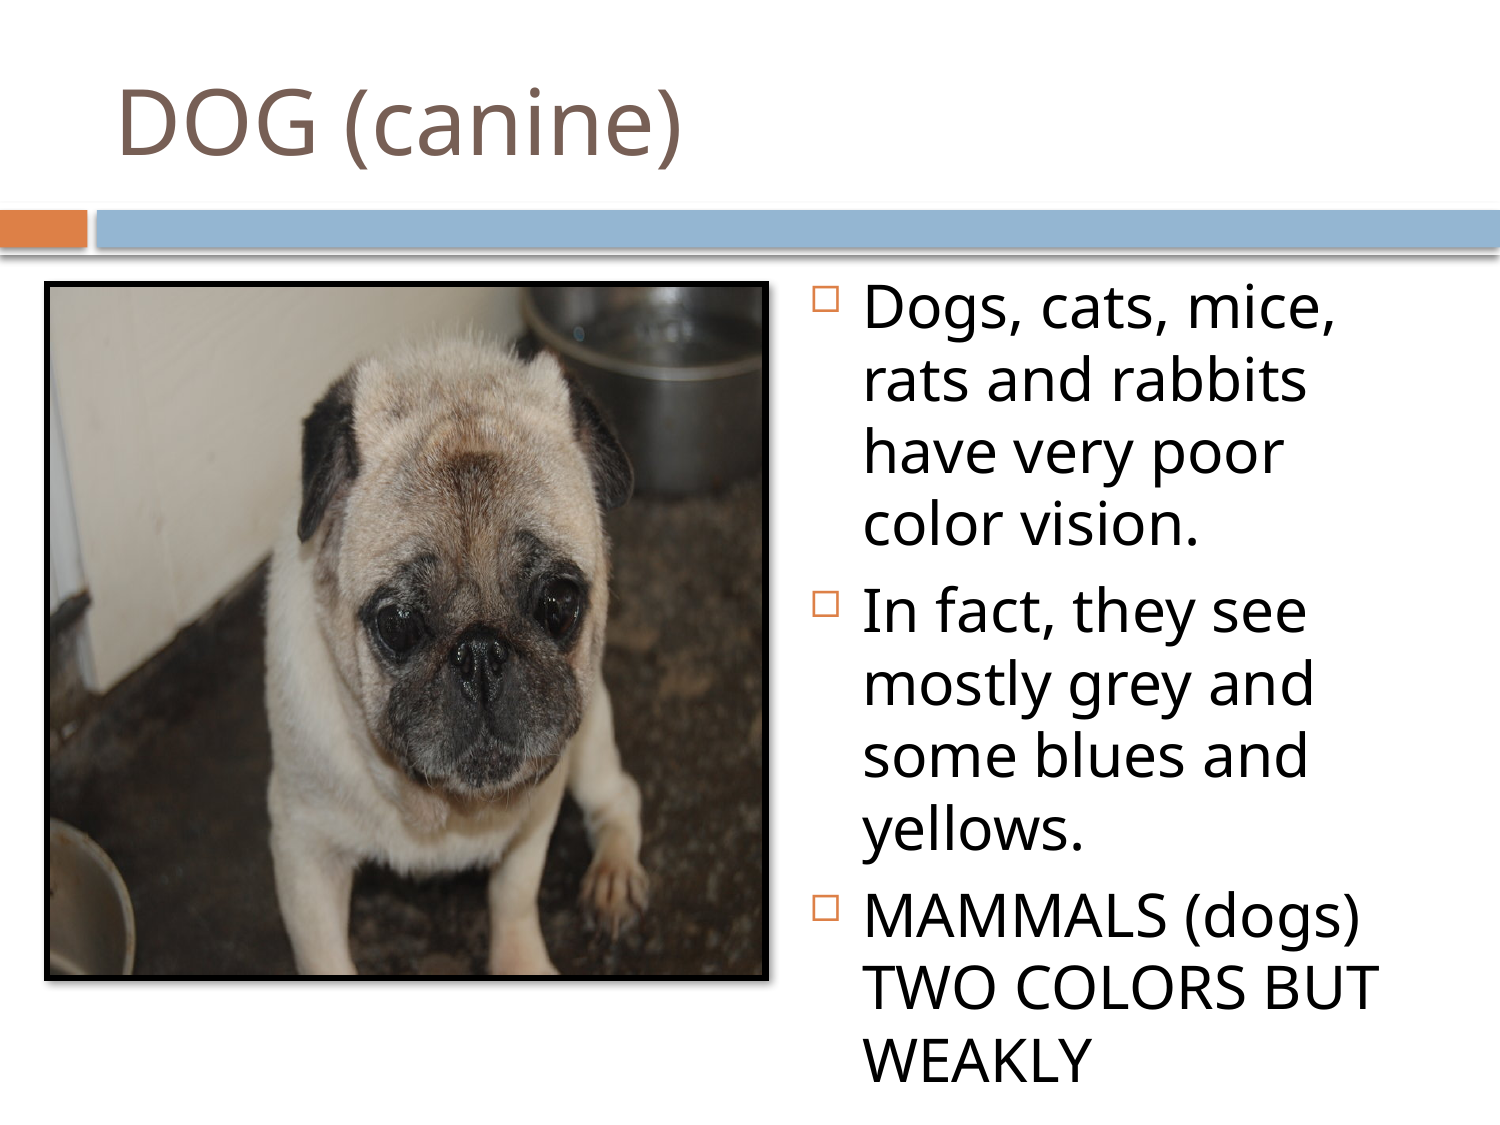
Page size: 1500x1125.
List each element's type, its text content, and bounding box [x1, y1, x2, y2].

title DOG (canine) [99, 37, 1438, 200]
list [49, 287, 763, 976]
list Dogs, cats, mice, rats and rabbits have very poor color vision. In fact, they see mostly grey and some blues and yellows. MAMMALS (dogs) TWO COLORS BUT WEAKLY [794, 260, 1433, 1011]
